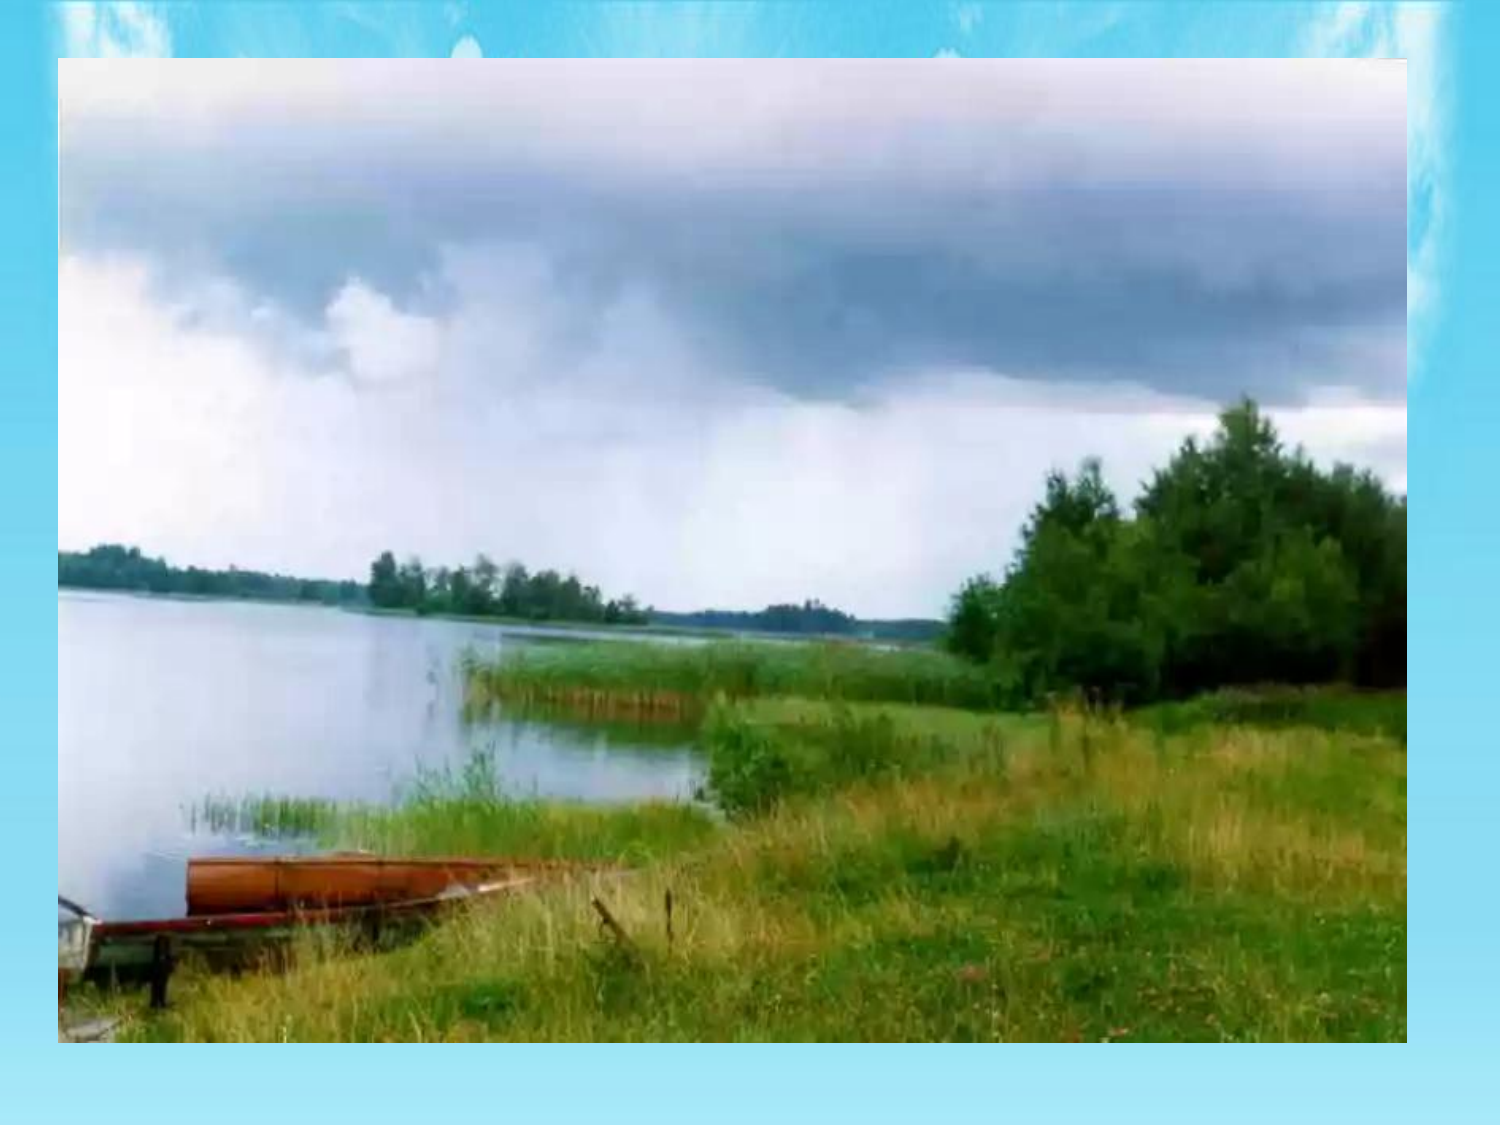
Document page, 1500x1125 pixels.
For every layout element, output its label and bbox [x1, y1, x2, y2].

list [58, 58, 1407, 1044]
picture [0, 0, 1500, 1125]
